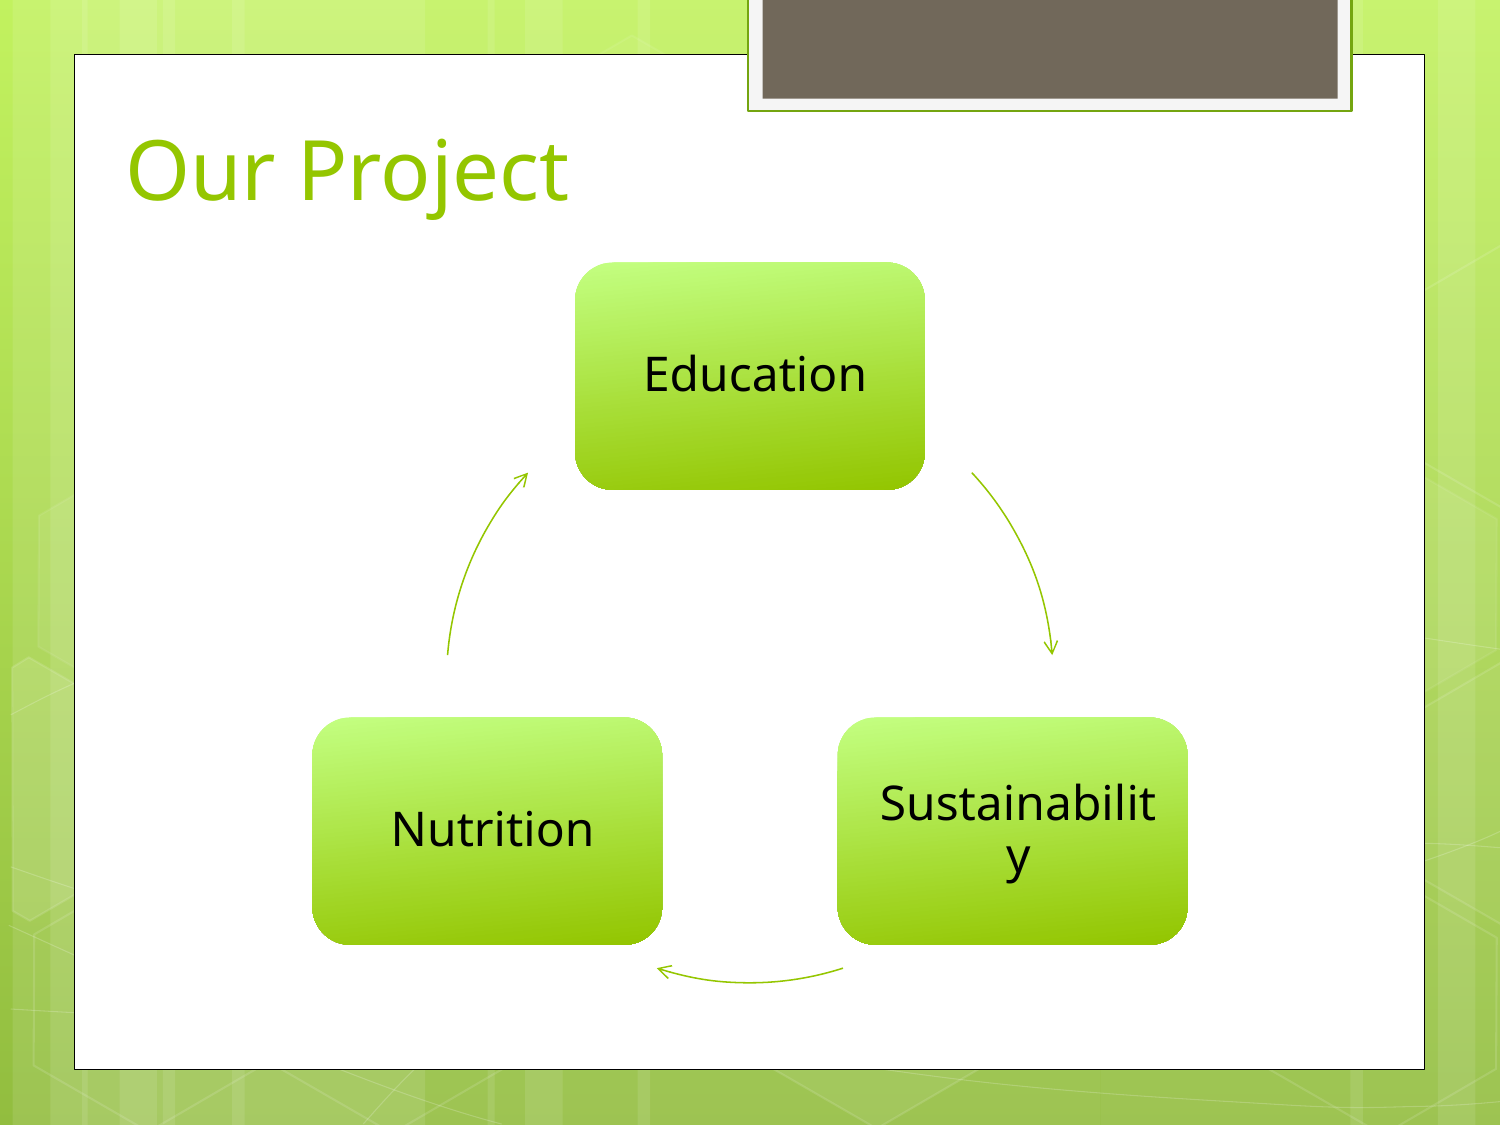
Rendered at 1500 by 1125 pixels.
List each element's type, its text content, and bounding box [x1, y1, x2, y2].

title Our Project [110, 37, 1263, 225]
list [149, 262, 1351, 1026]
